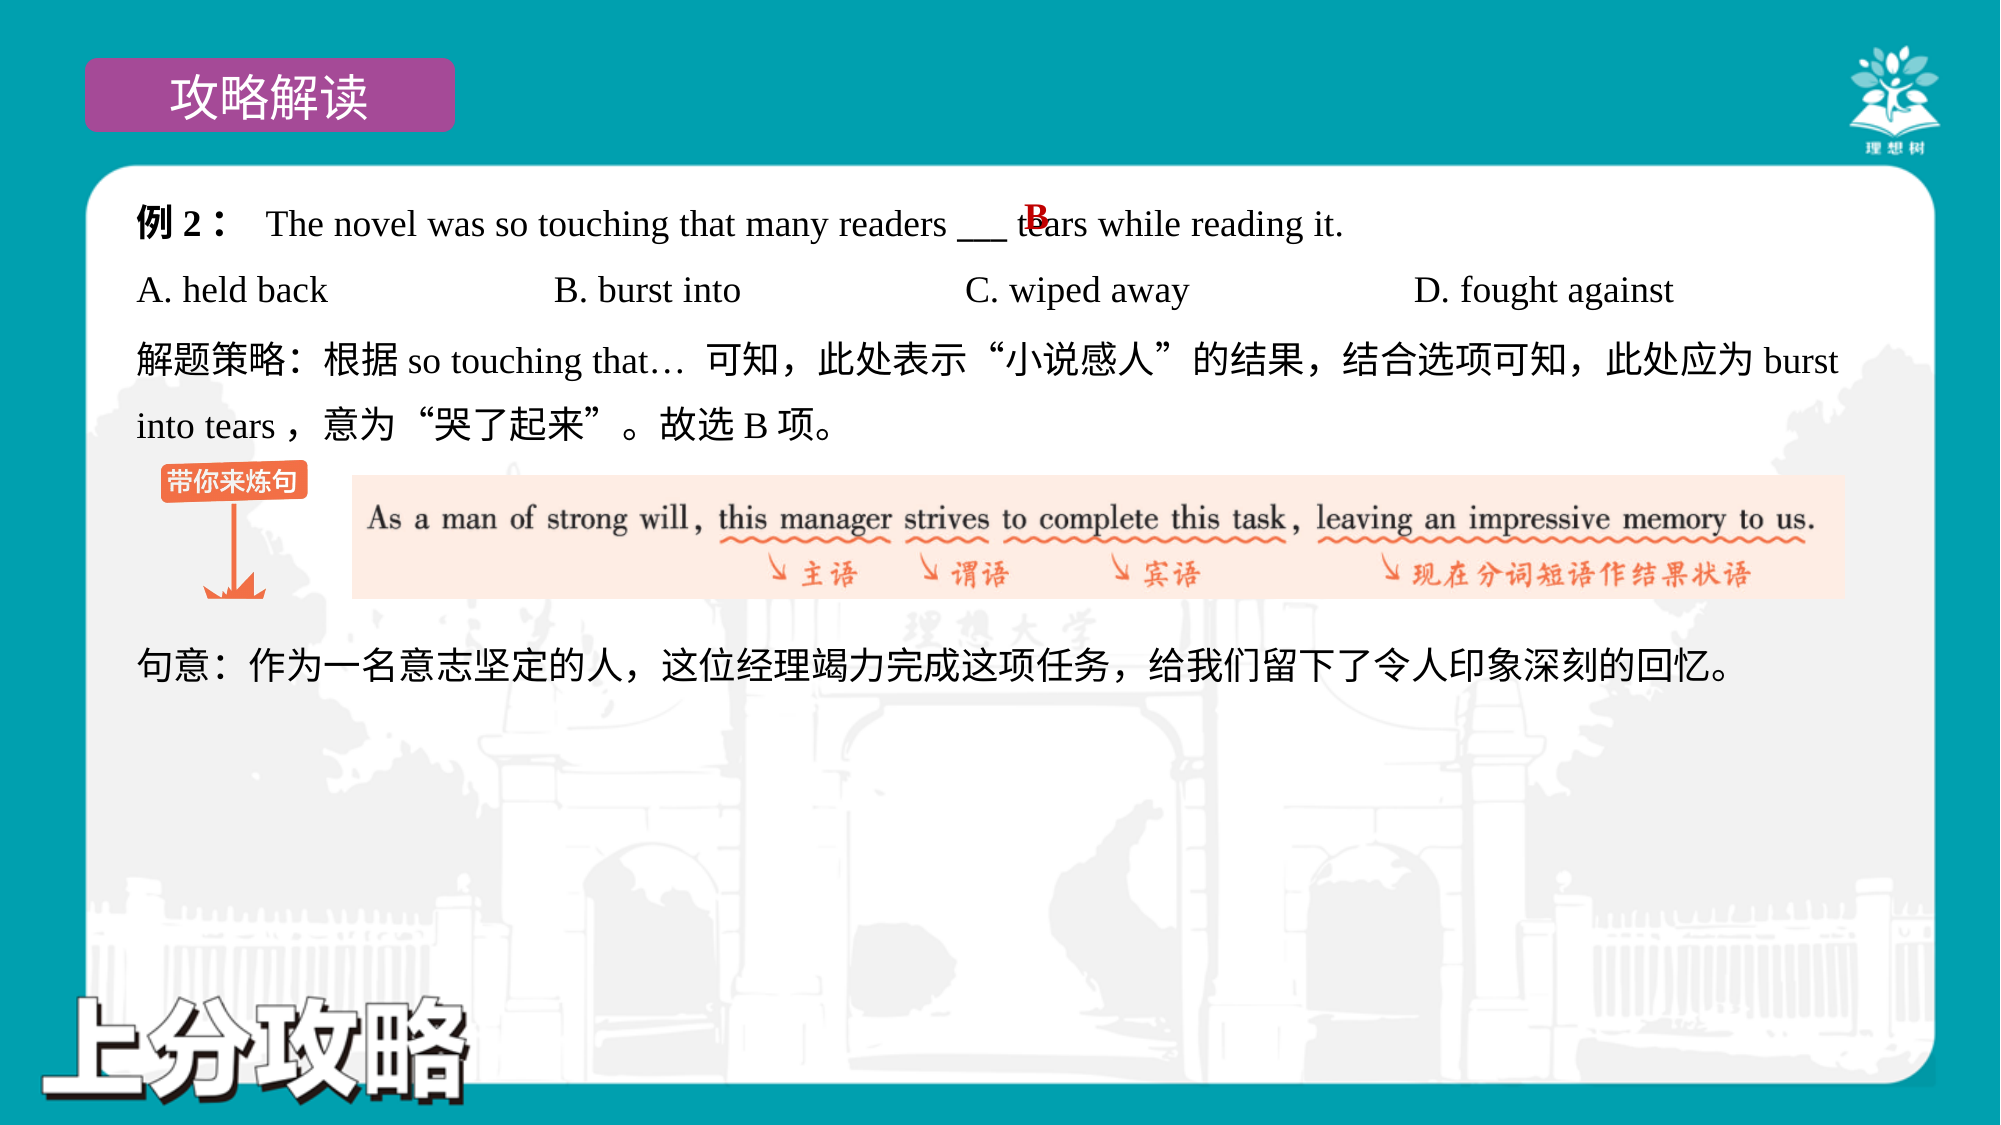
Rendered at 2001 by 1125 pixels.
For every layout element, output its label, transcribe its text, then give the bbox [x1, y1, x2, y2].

text_box A. held back B. burst into C. wiped away D. fought against [136, 243, 1865, 303]
picture [0, 0, 2000, 1125]
text_box 例2： The novel was so touching that many readers ___ tears while reading it. [136, 176, 1865, 237]
text_box 解题策略：根据so touching that… 可知，此处表示“小说感人”的结果，结合选项可知，此处应为burst into tears，意为“哭了起来”。故选B项。 [136, 312, 1865, 439]
text_box 句意：作为一名意志坚定的人，这位经理竭力完成这项任务，给我们留下了令人印象深刻的回忆。 [136, 620, 1865, 680]
text_box B [1010, 170, 1063, 230]
